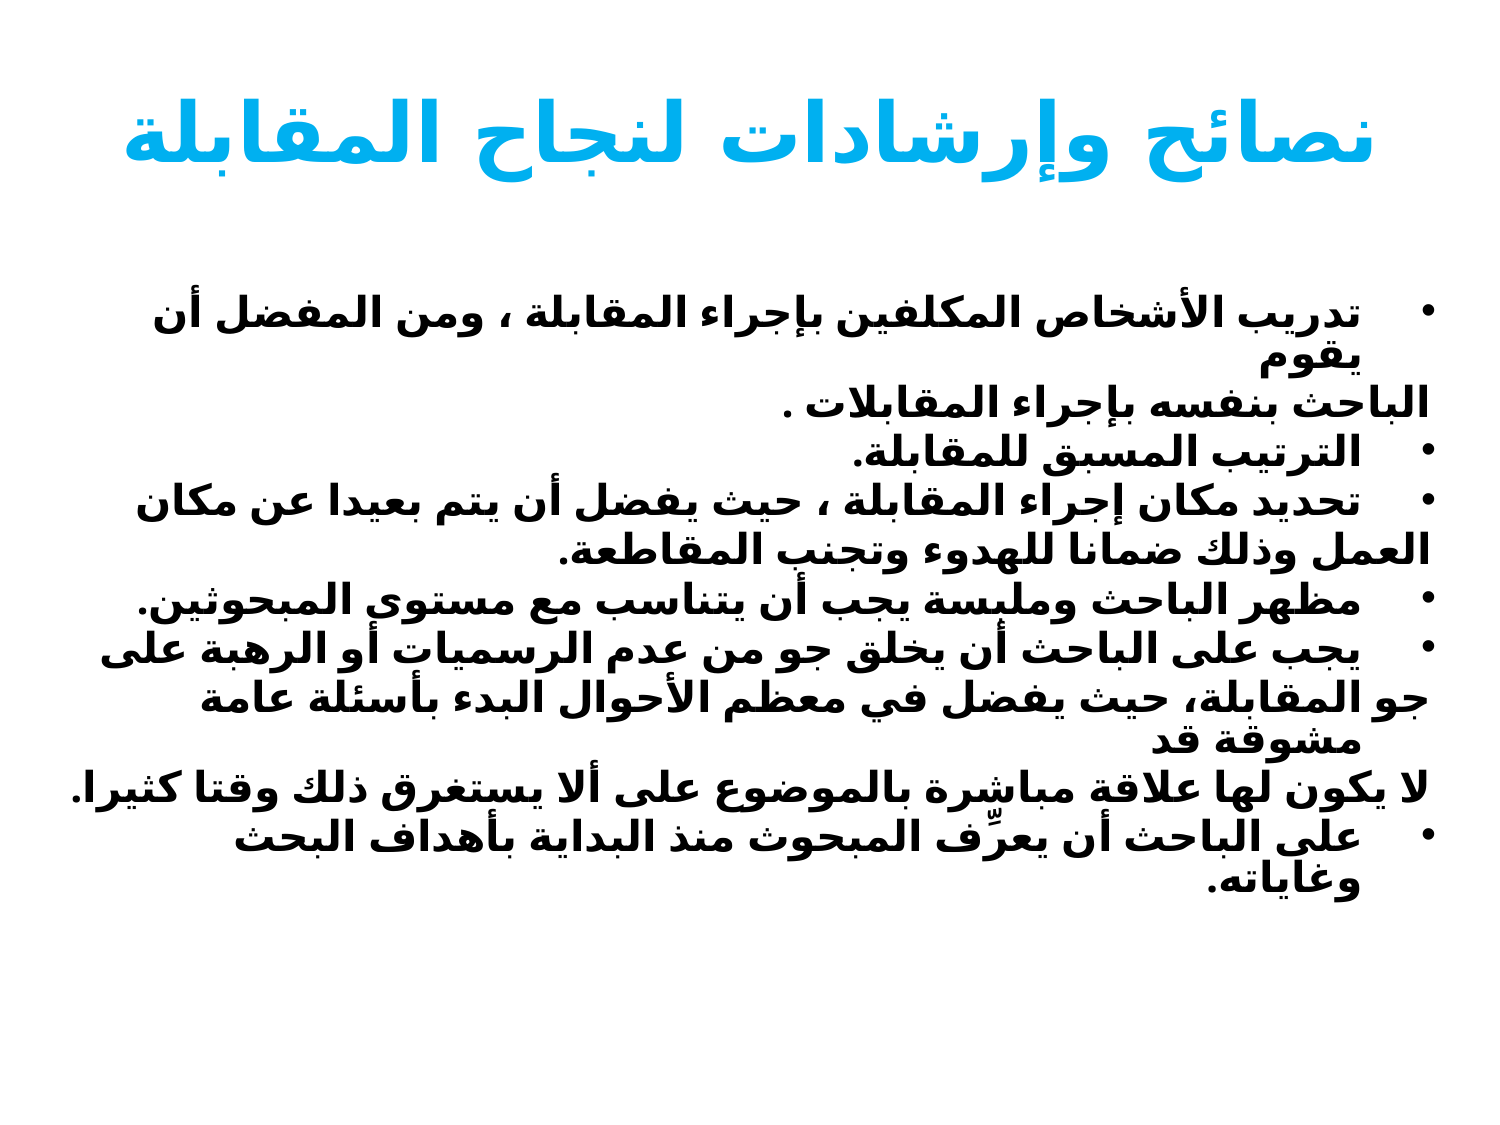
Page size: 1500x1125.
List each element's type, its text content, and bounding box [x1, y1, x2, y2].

list تدريب الأشخاص المكلفين بإجراء المقابلة ، ومن المفضل أن يقوم الباحث بنفسه بإجراء المقابلات . الترتيب المسبق للمقابلة. تحديد مكان إجراء المقابلة ، حيث يفضل أن يتم بعيدا عن مكان العمل وذلك ضمانا للهدوء وتجنب المقاطعة. مظهر الباحث وملبسة يجب أن يتناسب مع مستوى المبحوثين. يجب على الباحث أن يخلق جو من عدم الرسميات أو الرهبة على جو المقابلة، حيث يفضل في معظم الأحوال البدء بأسئلة عامة مشوقة قد لا يكون لها علاقة مباشرة بالموضوع على ألا يستغرق ذلك وقتا كثيرا. على الباحث أن يعرِّف المبحوث منذ البداية بأهداف البحث وغاياته. [53, 287, 1447, 988]
title نصائح وإرشادات لنجاح المقابلة [94, 50, 1407, 209]
